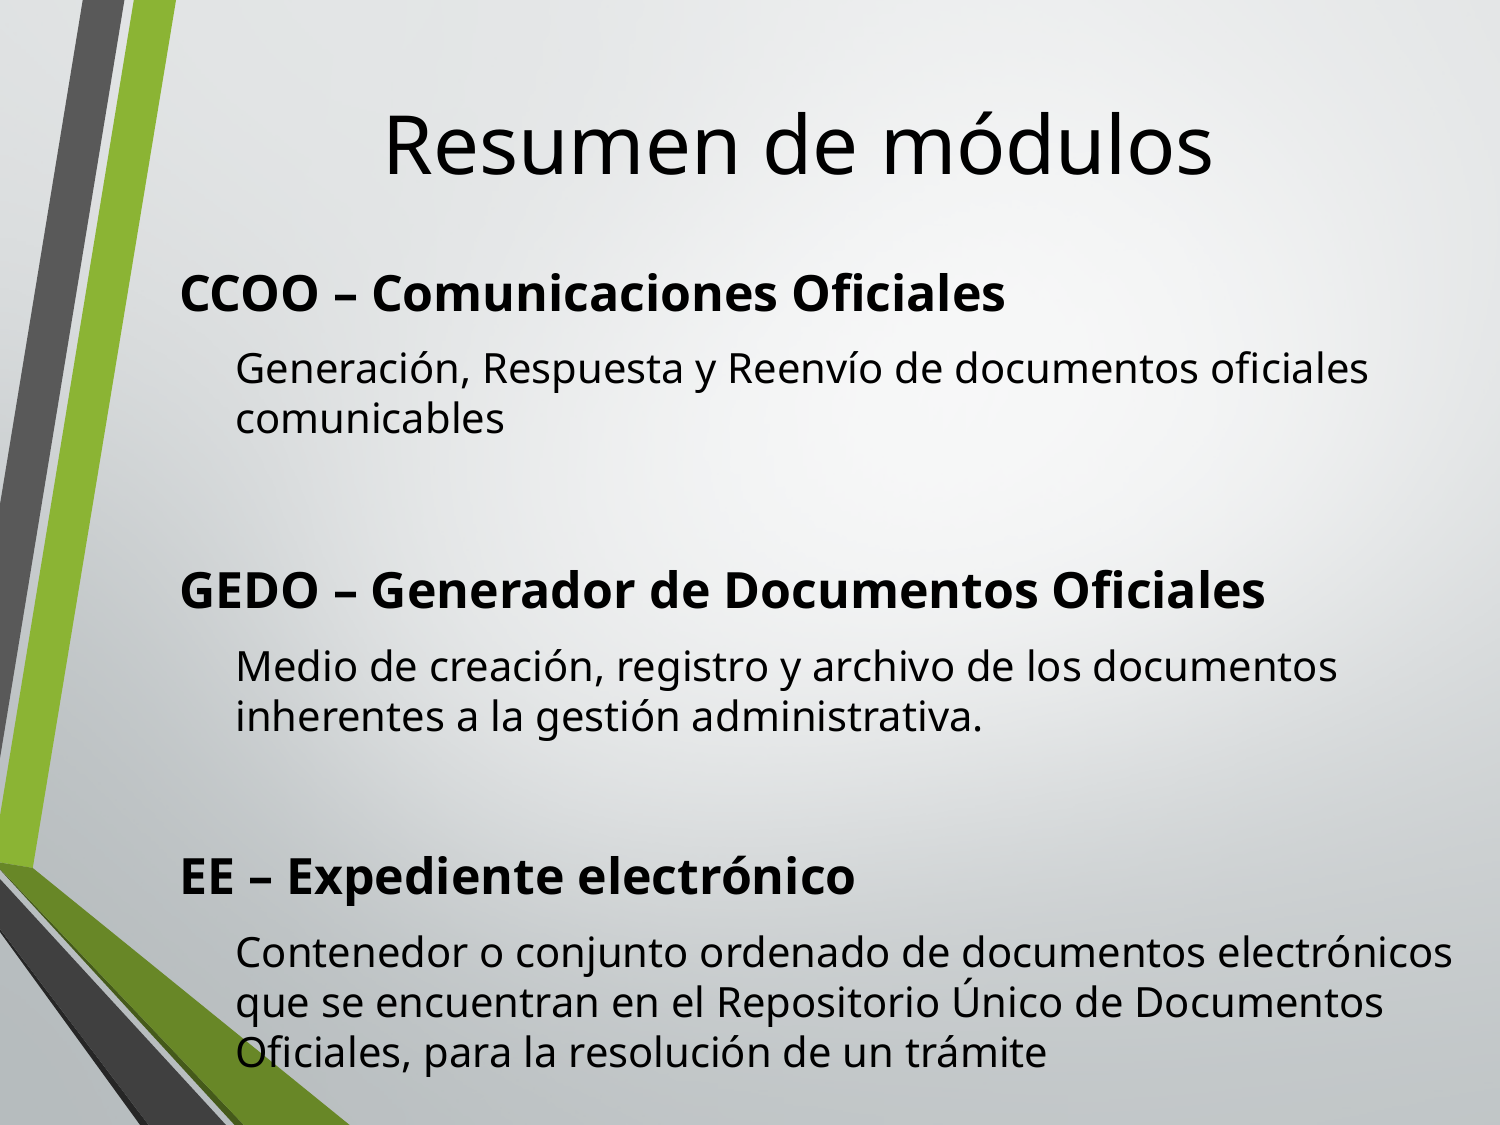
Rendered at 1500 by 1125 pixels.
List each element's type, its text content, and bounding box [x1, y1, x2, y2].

title Resumen de módulos [182, 85, 1416, 200]
list CCOO – Comunicaciones Oficiales Generación, Respuesta y Reenvío de documentos oficiales comunicables GEDO – Generador de Documentos Oficiales Medio de creación, registro y archivo de los documentos inherentes a la gestión administrativa. EE – Expediente electrónico Contenedor o conjunto ordenado de documentos electrónicos que se encuentran en el Repositorio Único de Documentos Oficiales, para la resolución de un trámite [164, 269, 1498, 1068]
